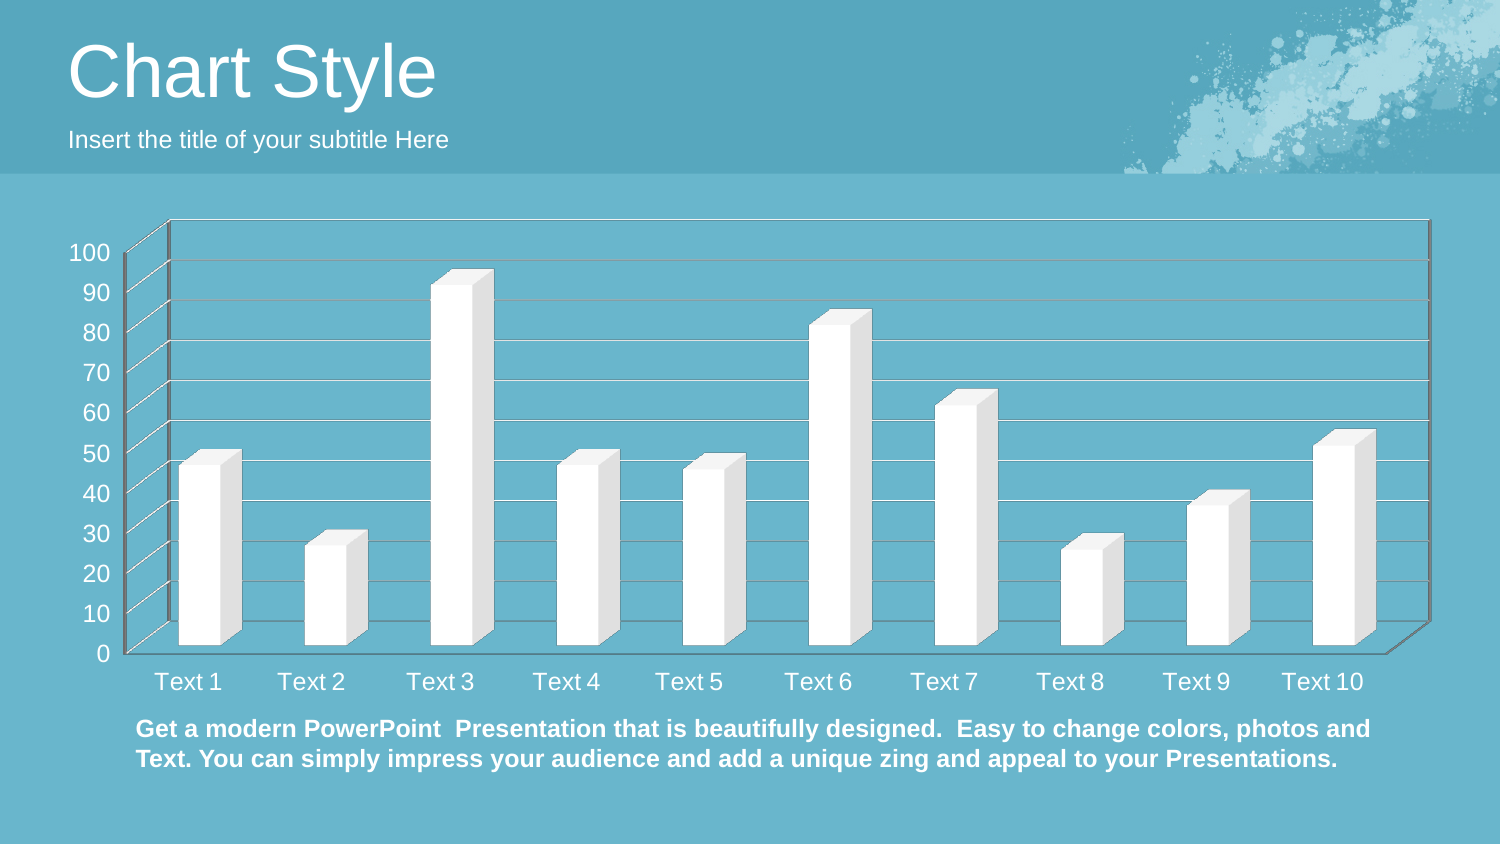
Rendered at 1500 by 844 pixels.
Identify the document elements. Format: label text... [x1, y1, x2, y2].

list Chart Style [53, 20, 1500, 114]
list Insert the title of your subtitle Here [53, 114, 1500, 162]
chart [35, 208, 1465, 706]
text_box Get a modern PowerPoint Presentation that is beautifully designed. Easy to change colors, photos and Text. You can simply impress your audience and add a unique zing and appeal to your Presentations. [120, 715, 1412, 780]
picture [0, 0, 1500, 173]
